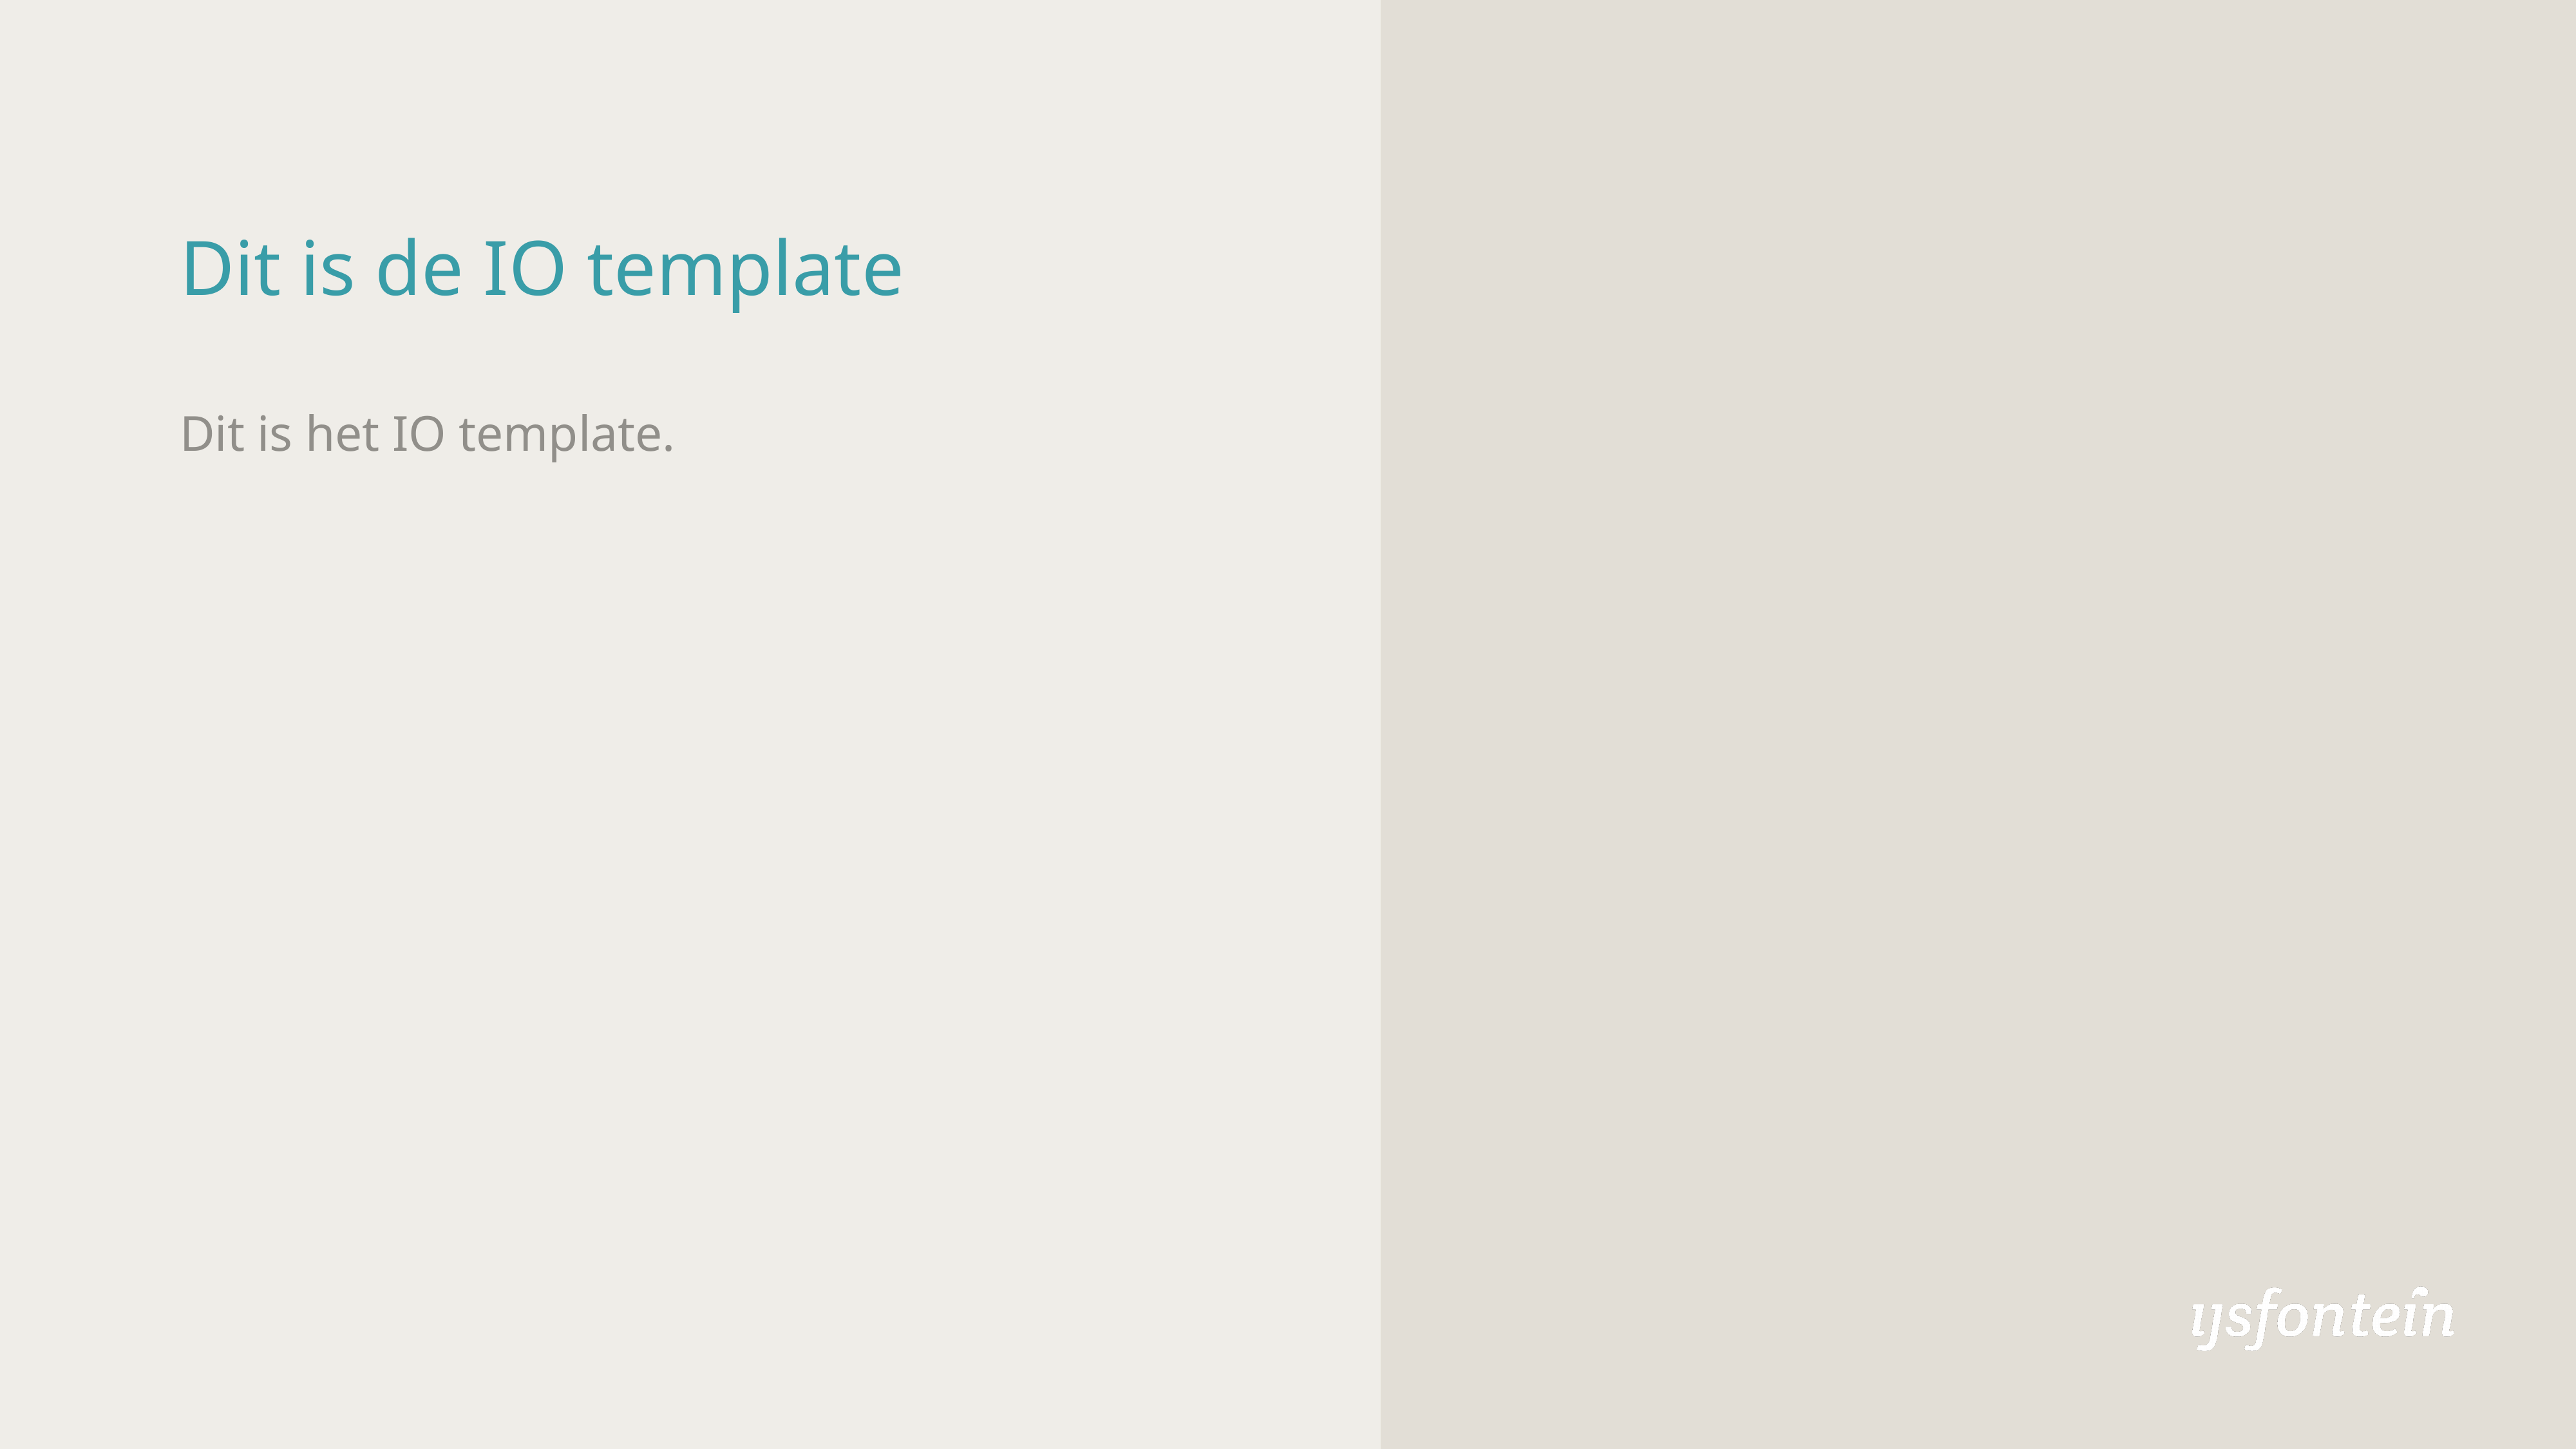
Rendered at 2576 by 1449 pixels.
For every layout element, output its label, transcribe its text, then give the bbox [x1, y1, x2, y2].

text_box Dit is de IO template Dit is het IO template. [174, 214, 1329, 466]
text_box [0, 0, 1381, 1449]
picture [2192, 1286, 2454, 1352]
